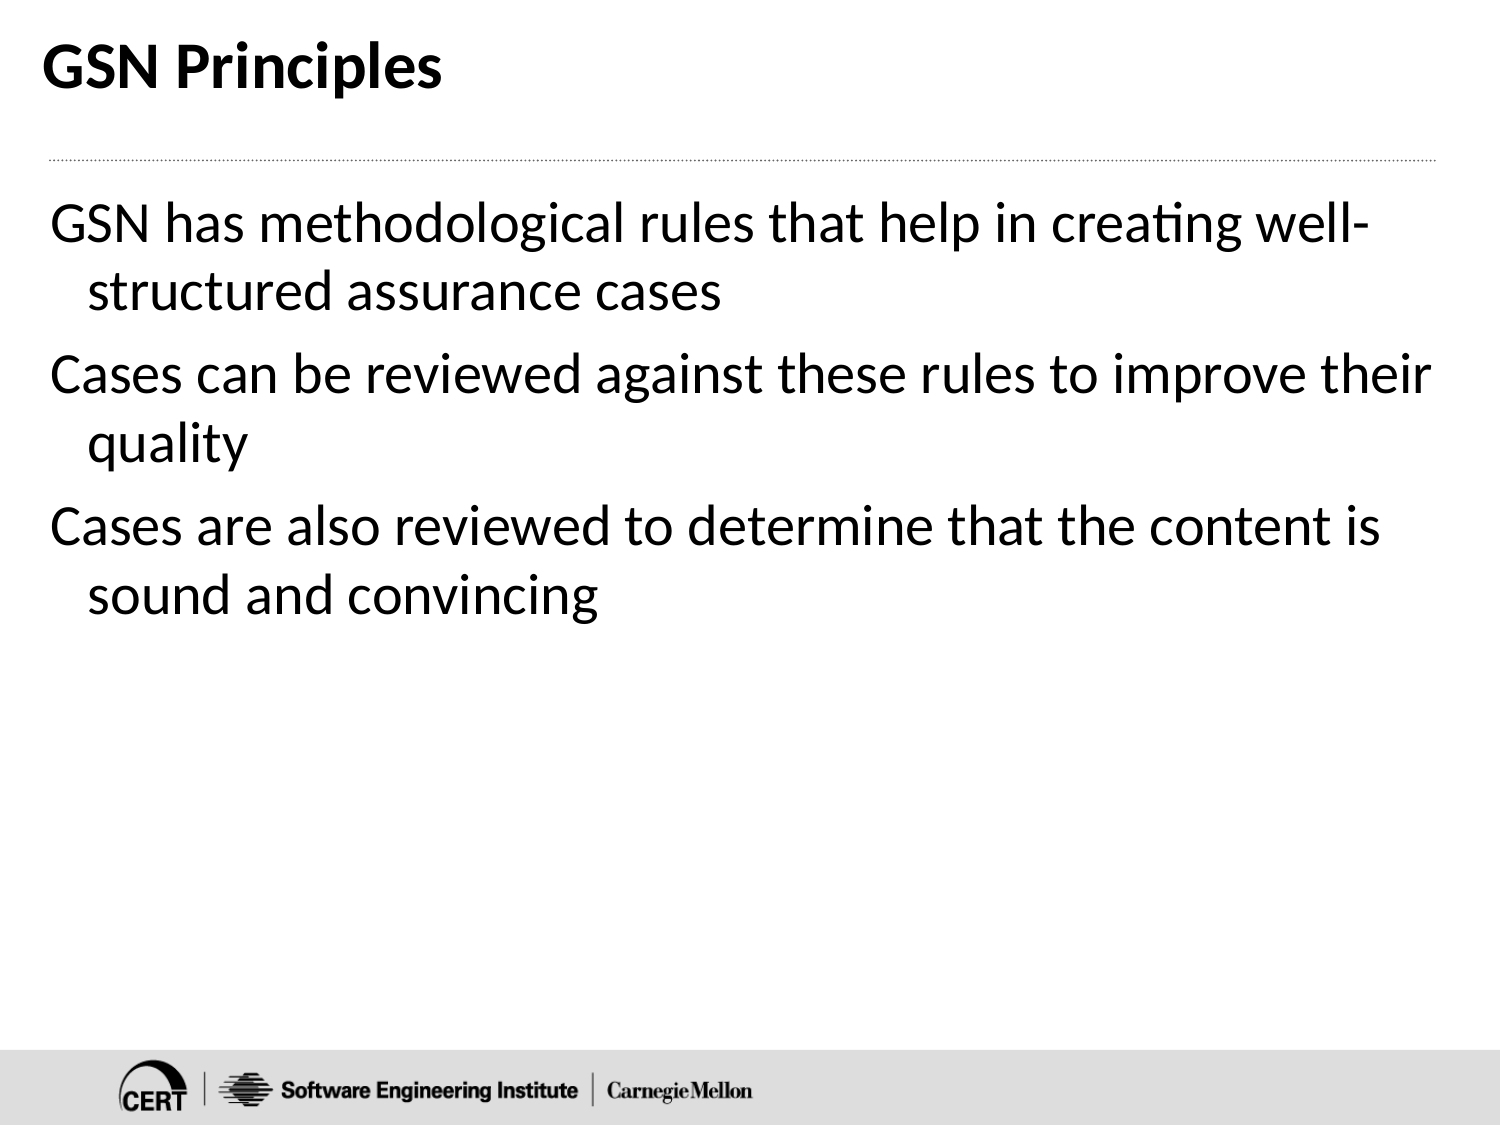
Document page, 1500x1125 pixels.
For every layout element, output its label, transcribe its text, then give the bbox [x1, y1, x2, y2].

picture [102, 1056, 765, 1117]
title GSN Principles [42, 37, 1434, 155]
list GSN has methodological rules that help in creating well-structured assurance cases Cases can be reviewed against these rules to improve their quality Cases are also reviewed to determine that the content is sound and convincing [49, 187, 1438, 1001]
